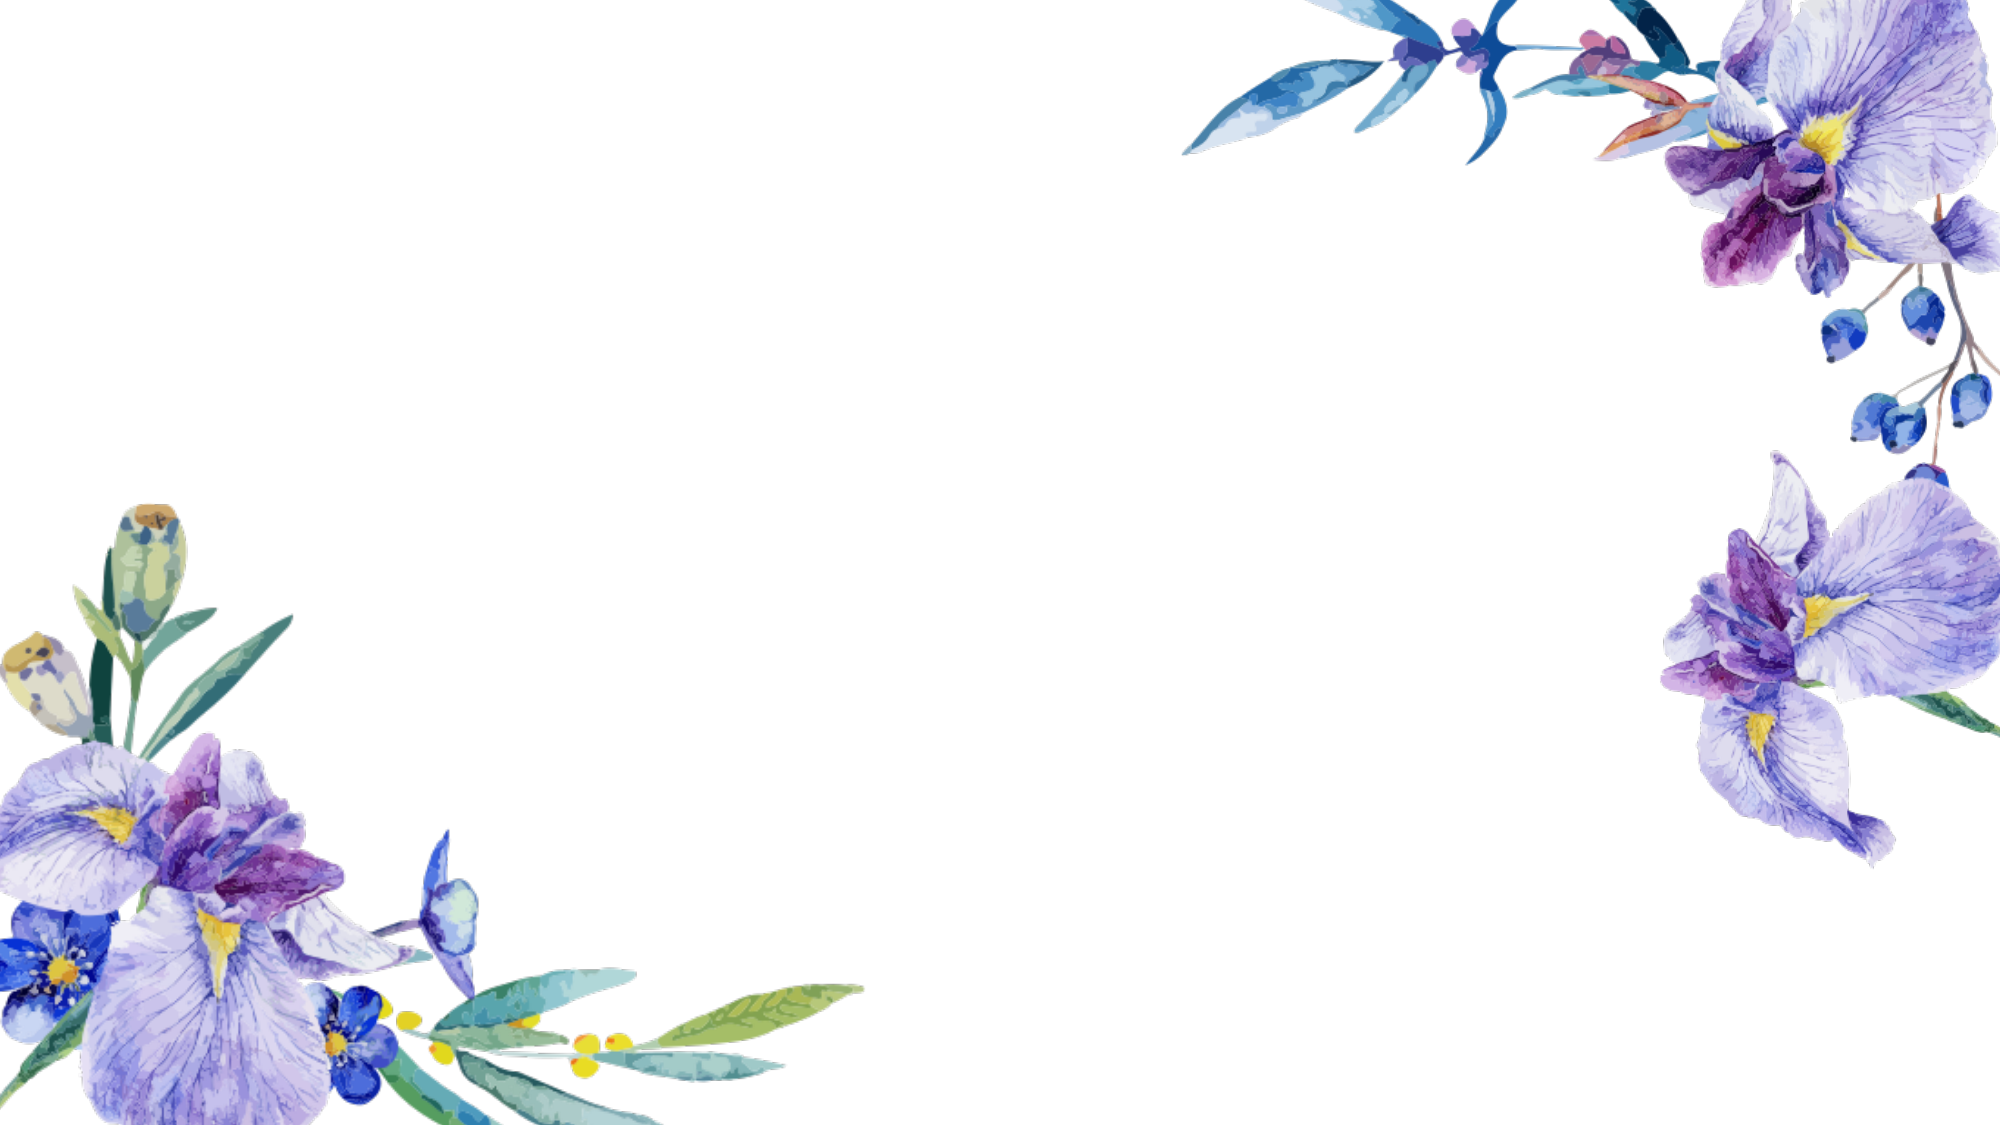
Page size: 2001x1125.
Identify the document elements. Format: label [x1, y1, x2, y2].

picture [0, 443, 891, 1125]
picture [1142, 0, 2000, 905]
